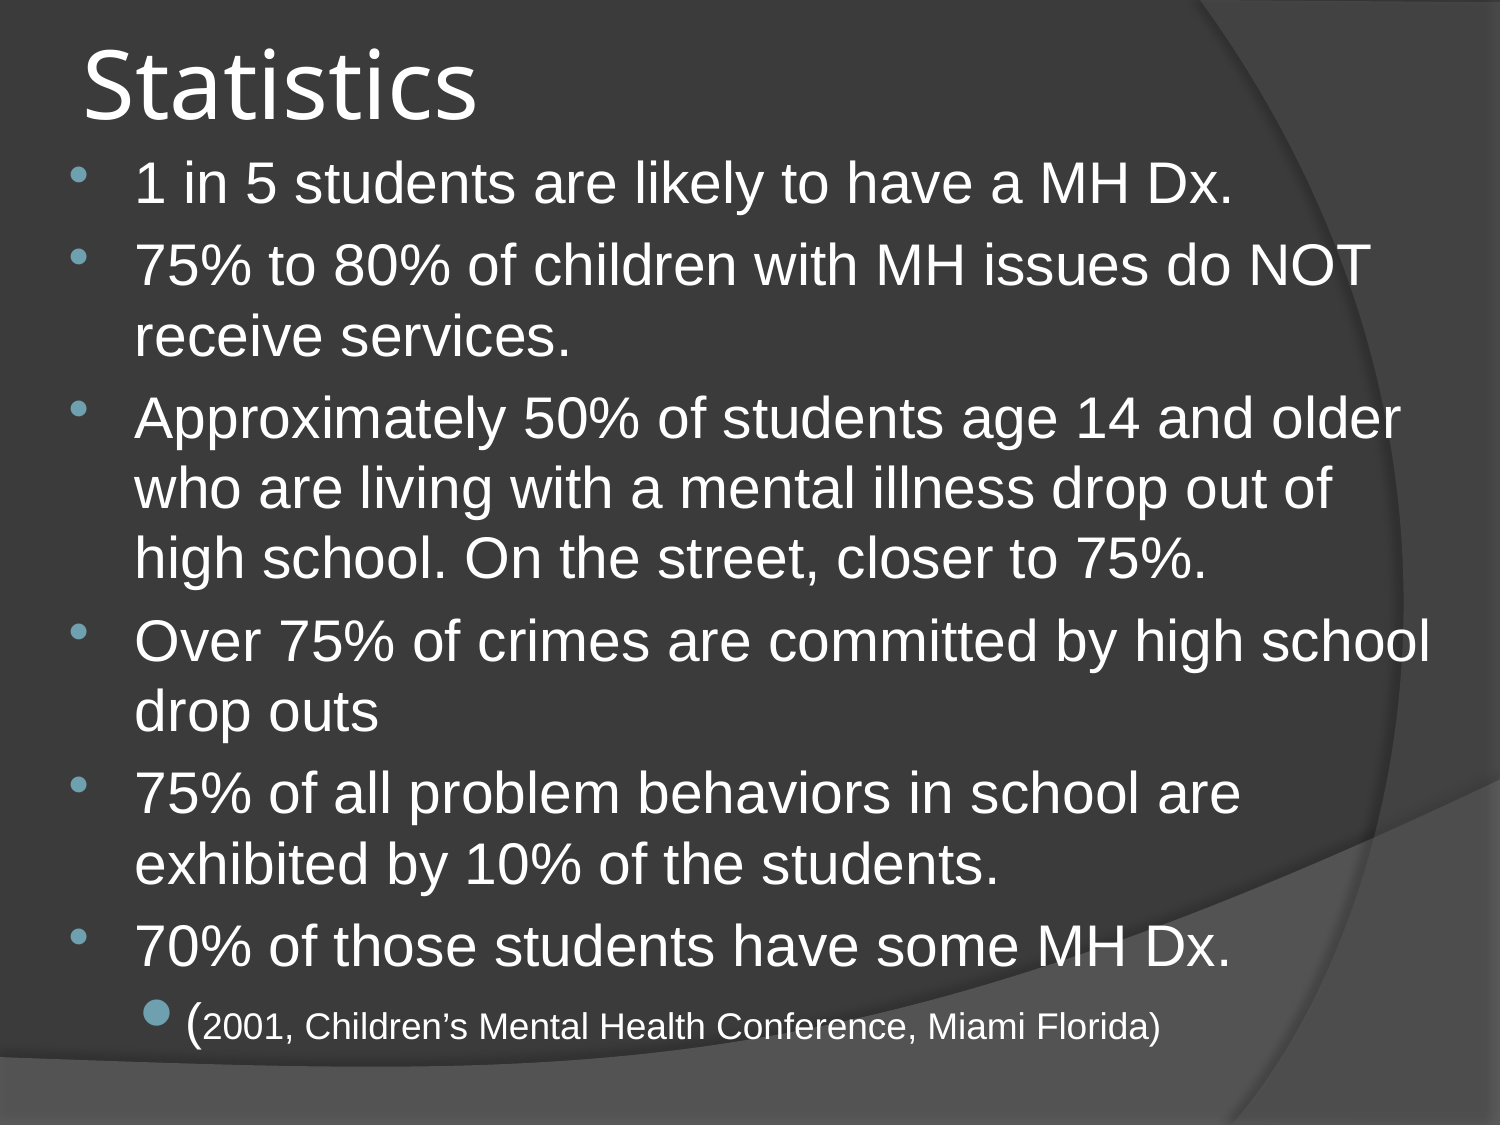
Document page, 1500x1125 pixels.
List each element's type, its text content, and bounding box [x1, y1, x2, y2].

title Statistics [75, 0, 1425, 137]
list 1 in 5 students are likely to have a MH Dx. 75% to 80% of children with MH issues do NOT receive services. Approximately 50% of students age 14 and older who are living with a mental illness drop out of high school. On the street, closer to 75%. Over 75% of crimes are committed by high school drop outs 75% of all problem behaviors in school are exhibited by 10% of the students. 70% of those students have some MH Dx. (2001, Children’s Mental Health Conference, Miami Florida) [50, 137, 1450, 1075]
